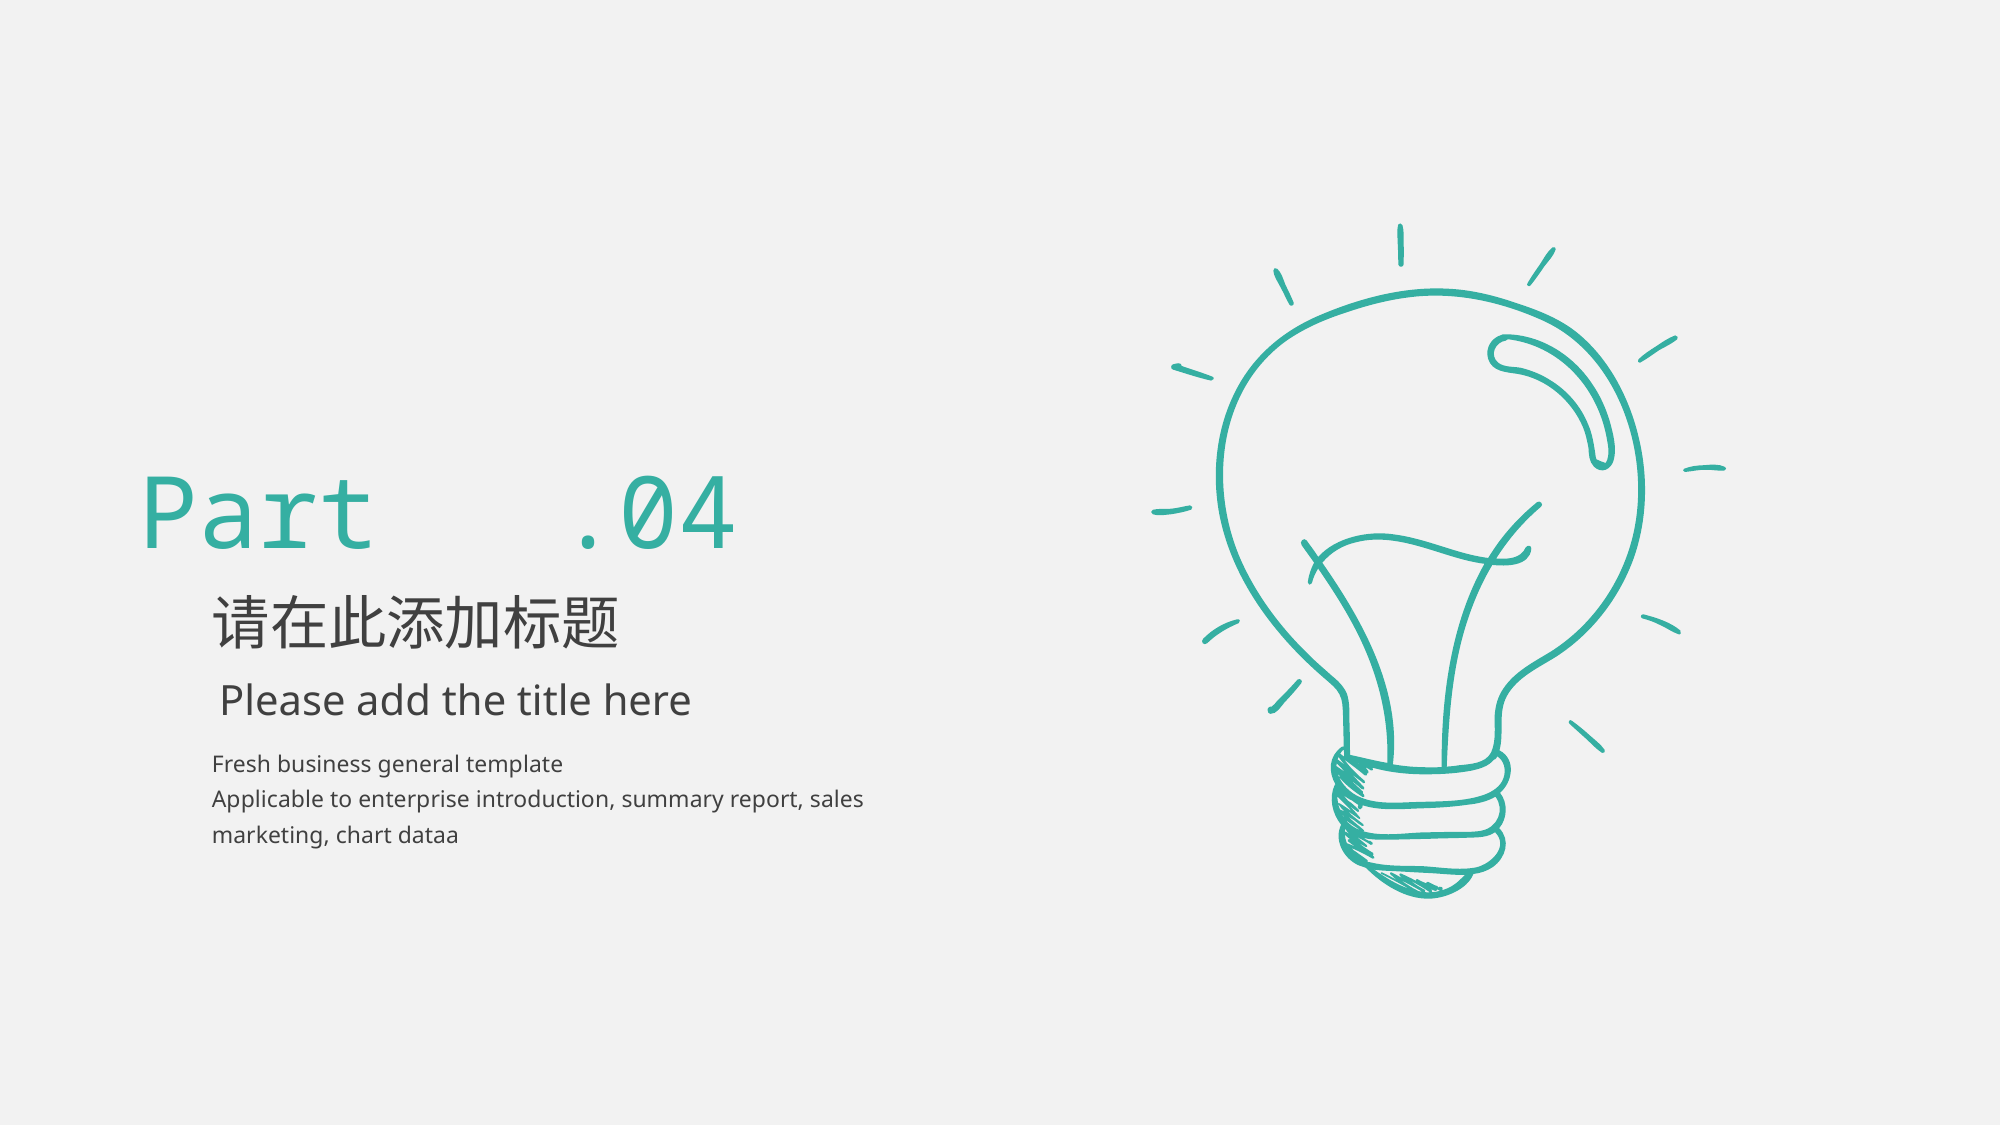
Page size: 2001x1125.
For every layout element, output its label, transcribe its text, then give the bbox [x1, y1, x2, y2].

text_box Part .04 [123, 440, 754, 576]
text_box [1152, 224, 1726, 877]
text_box Fresh business general template Applicable to enterprise introduction, summary report, sales marketing, chart dataa [197, 733, 986, 856]
text_box 请在此添加标题 [197, 578, 779, 664]
text_box Please add the title here [204, 666, 708, 732]
